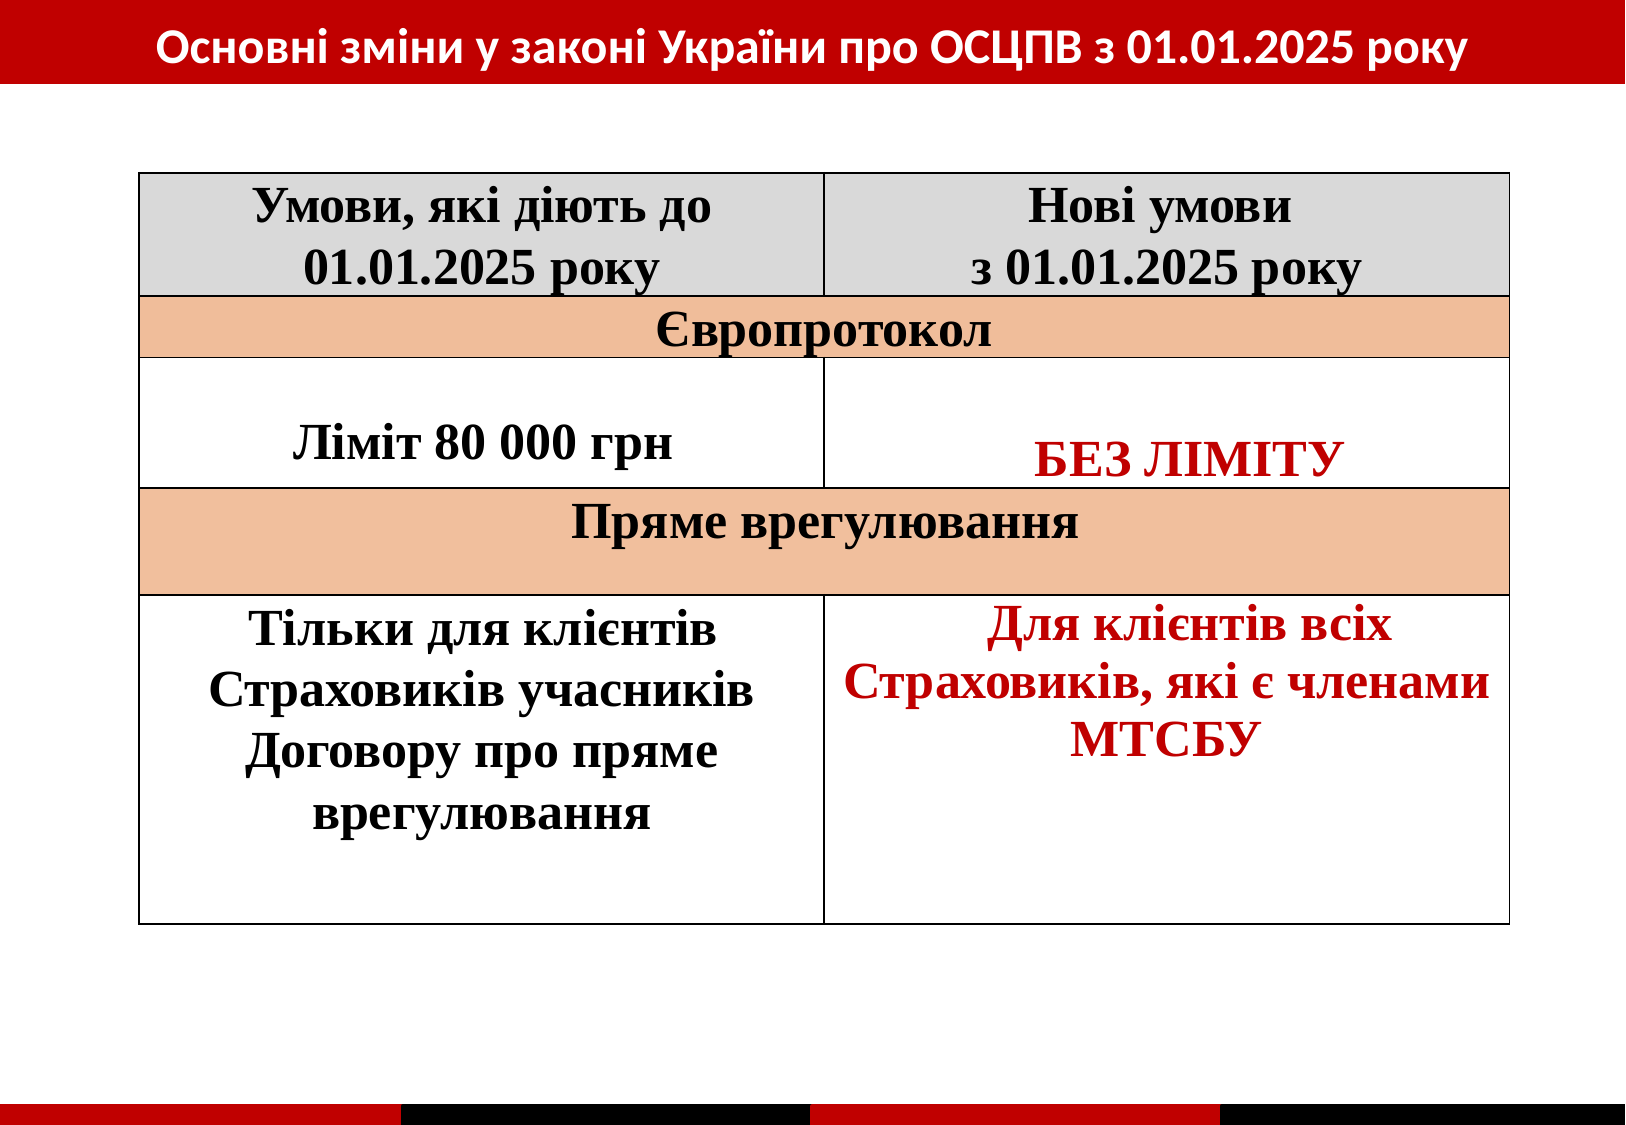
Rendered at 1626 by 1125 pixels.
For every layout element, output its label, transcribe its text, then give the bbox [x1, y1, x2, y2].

text_box [810, 1104, 1220, 1125]
table_cell Для клієнтів всіх Страховиків, які є членами МТСБУ [825, 596, 1509, 923]
text_box Основні зміни у законі України про ОСЦПВ з 01.01.2025 року [0, 0, 1625, 84]
table_header Умови, які діють до 01.01.2025 року [140, 174, 823, 295]
table_cell Ліміт 80 000 грн [140, 358, 823, 487]
table_cell Європротокол [140, 297, 1509, 357]
text_box [0, 1104, 401, 1125]
table_header Нові умови з 01.01.2025 року [825, 174, 1509, 295]
table_cell Пряме врегулювання [140, 489, 1509, 594]
table_cell БЕЗ ЛІМІТУ [825, 358, 1509, 487]
text_box [1220, 1104, 1625, 1125]
table_cell Тільки для клієнтів Страховиків учасників Договору про пряме врегулювання [140, 596, 823, 923]
text_box [401, 1104, 810, 1125]
